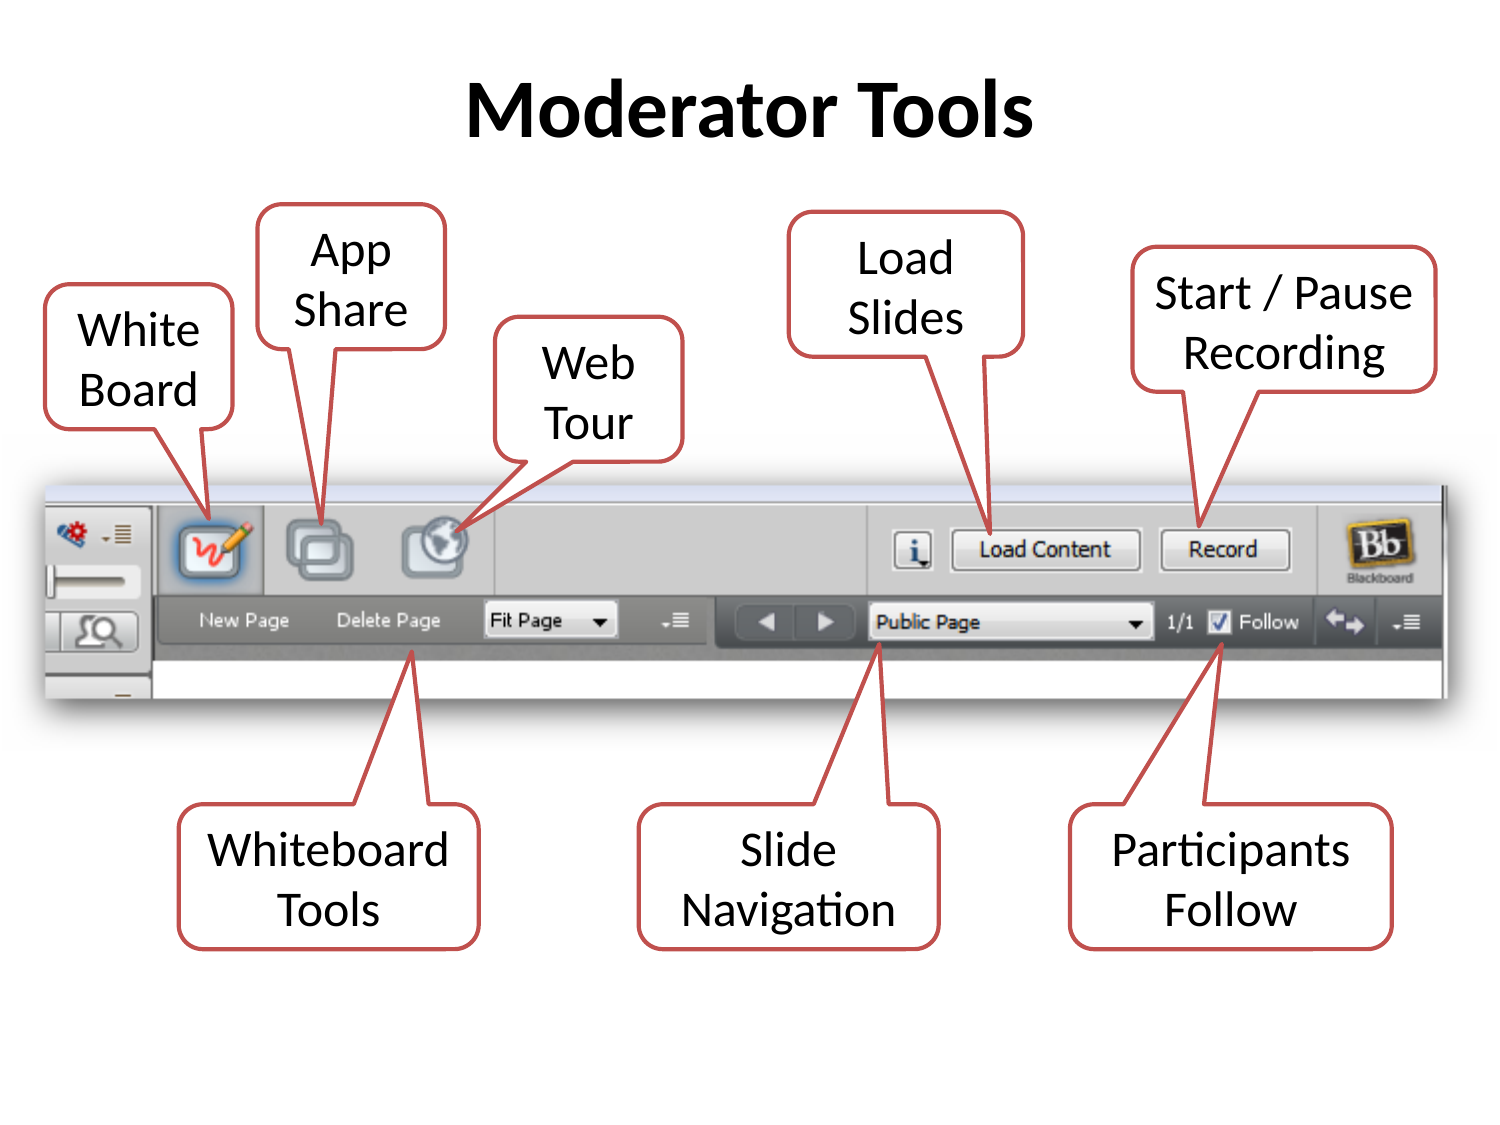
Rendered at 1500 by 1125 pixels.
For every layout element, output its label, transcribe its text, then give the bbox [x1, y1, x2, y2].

text_box Whiteboard Tools [176, 759, 481, 952]
text_box App Share [255, 202, 448, 432]
picture [0, 433, 1500, 752]
text_box Start / Pause Recording [1130, 244, 1438, 432]
text_box Web Tour [492, 314, 685, 432]
title Moderator Tools [75, 45, 1425, 163]
text_box Slide Navigation [636, 759, 941, 952]
text_box White Board [42, 282, 235, 432]
text_box Participants Follow [1067, 759, 1394, 952]
text_box Load Slides [786, 209, 1026, 432]
